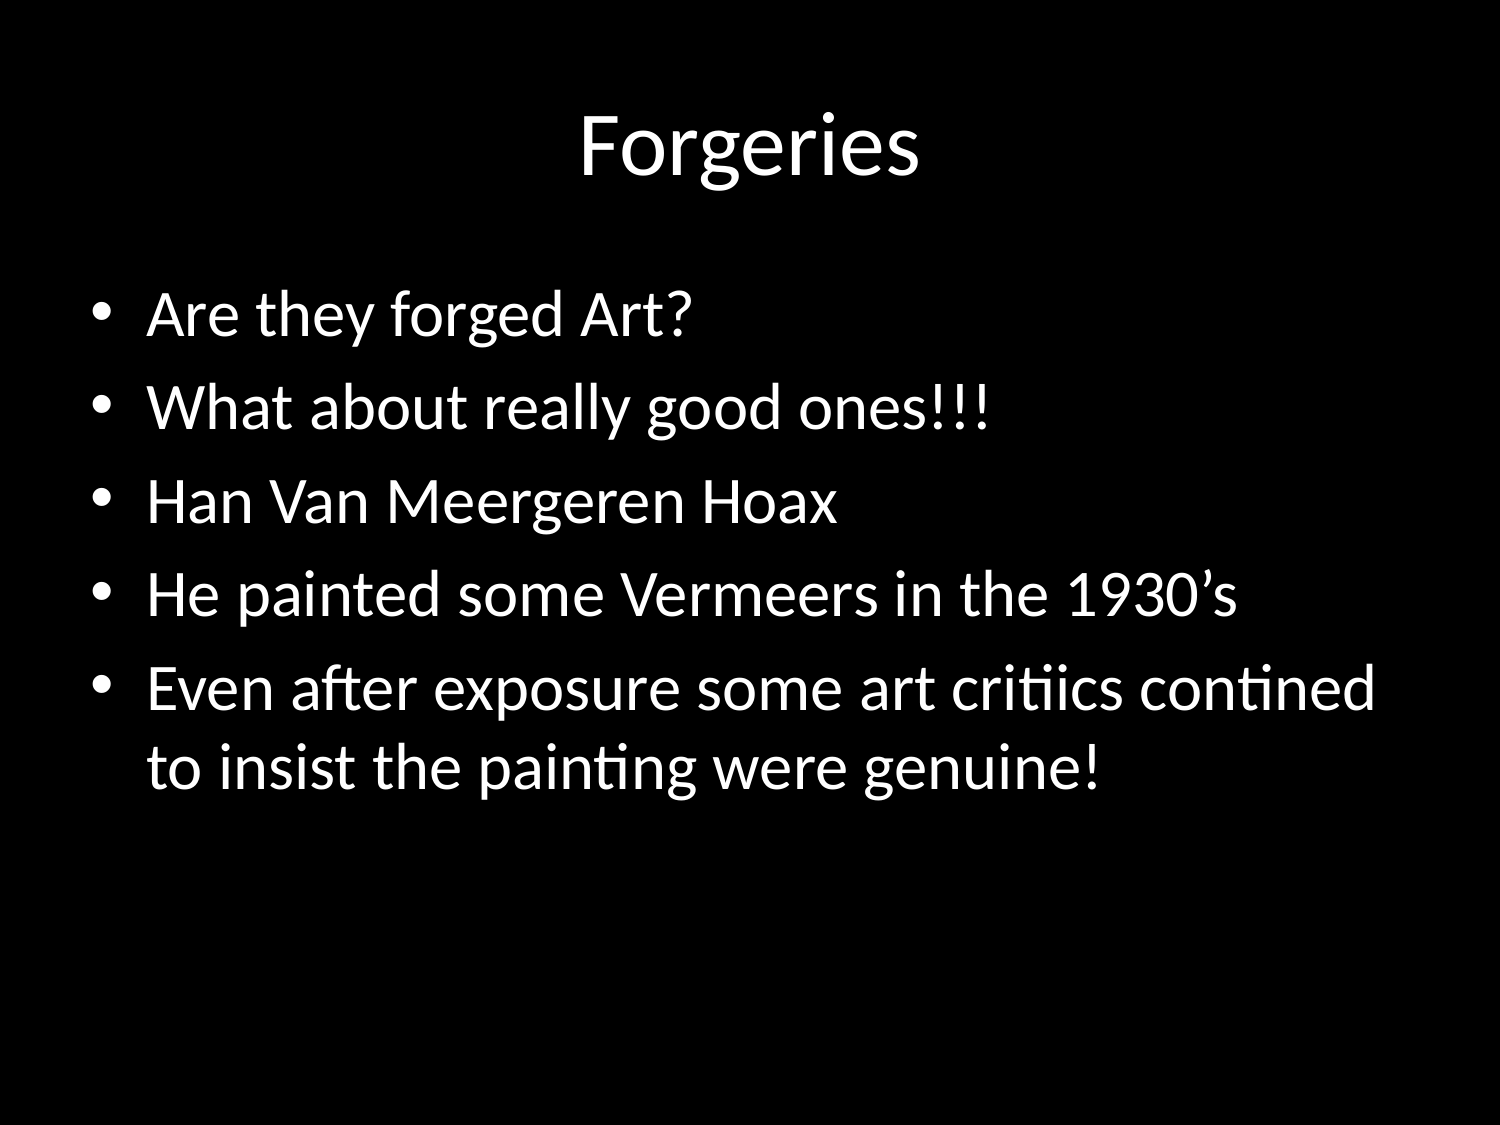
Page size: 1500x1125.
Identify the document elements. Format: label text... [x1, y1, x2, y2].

list Are they forged Art? What about really good ones!!! Han Van Meergeren Hoax He painted some Vermeers in the 1930’s Even after exposure some art critiics contined to insist the painting were genuine! [75, 262, 1425, 1005]
title Forgeries [75, 45, 1425, 233]
